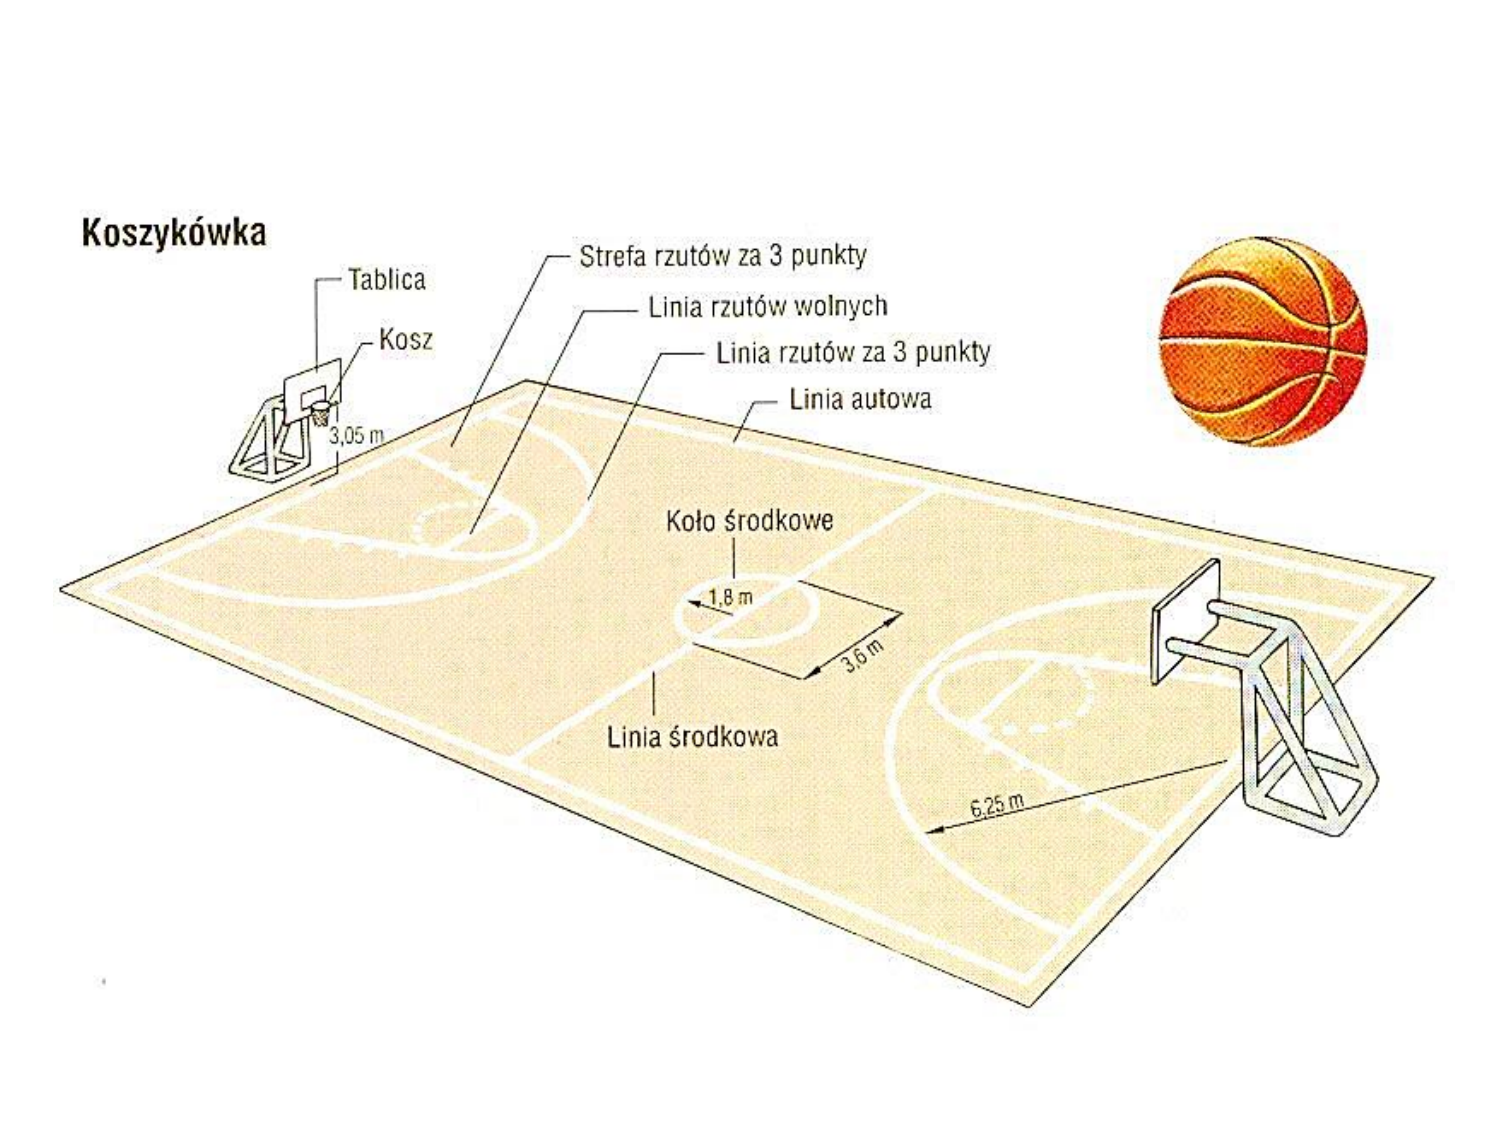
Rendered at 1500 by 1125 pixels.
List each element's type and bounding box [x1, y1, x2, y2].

picture [52, 196, 1455, 1052]
